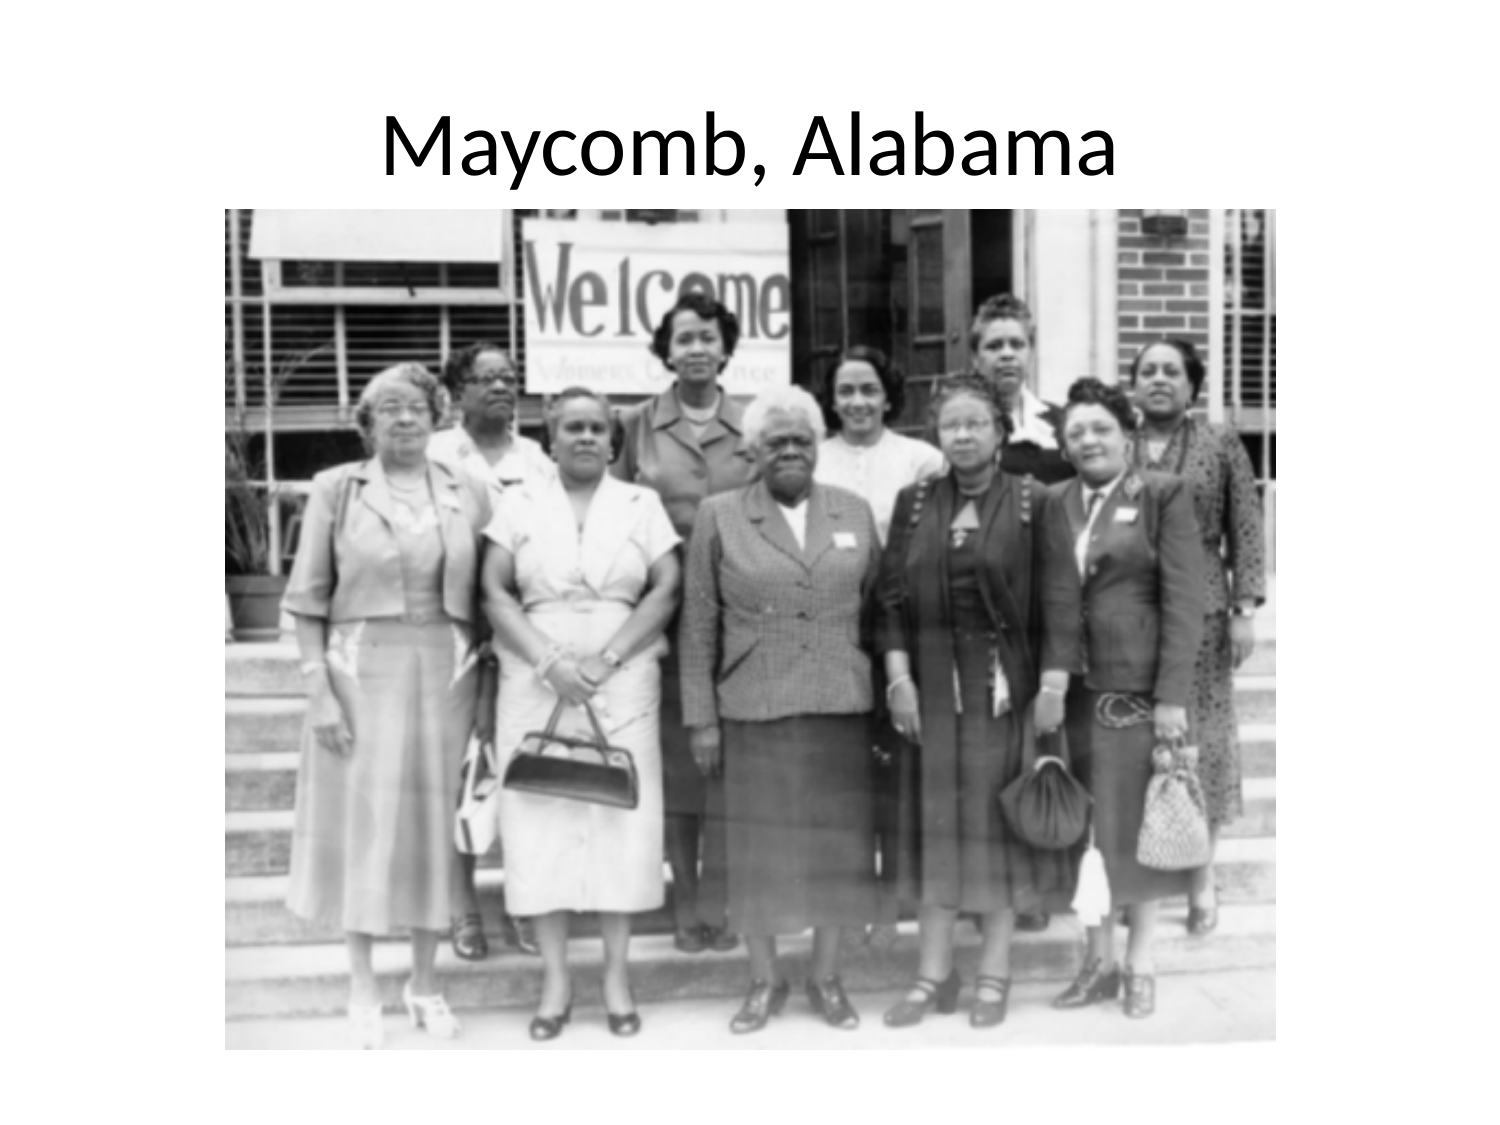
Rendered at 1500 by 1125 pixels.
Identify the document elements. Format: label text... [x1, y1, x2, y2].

title Maycomb, Alabama [75, 45, 1425, 233]
picture [225, 209, 1276, 1051]
